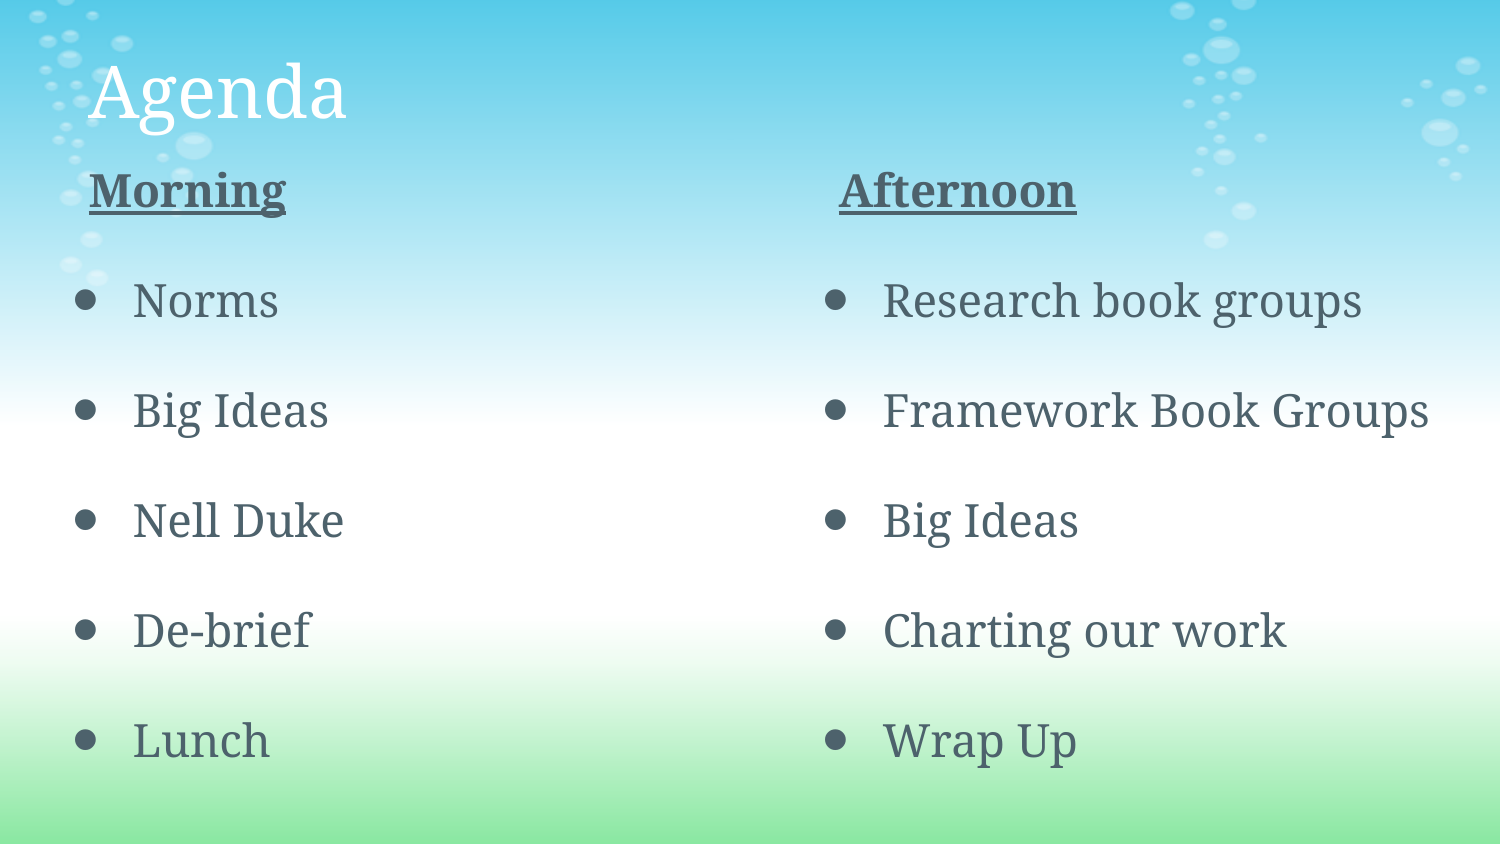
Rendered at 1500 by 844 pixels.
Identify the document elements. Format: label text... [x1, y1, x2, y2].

list Afternoon Research book groups Framework Book Groups Big Ideas Charting our work Wrap Up [795, 149, 1455, 810]
picture [0, 0, 1500, 844]
title Agenda [45, 33, 1455, 135]
list Morning Norms Big Ideas Nell Duke De-brief Lunch [45, 149, 705, 795]
